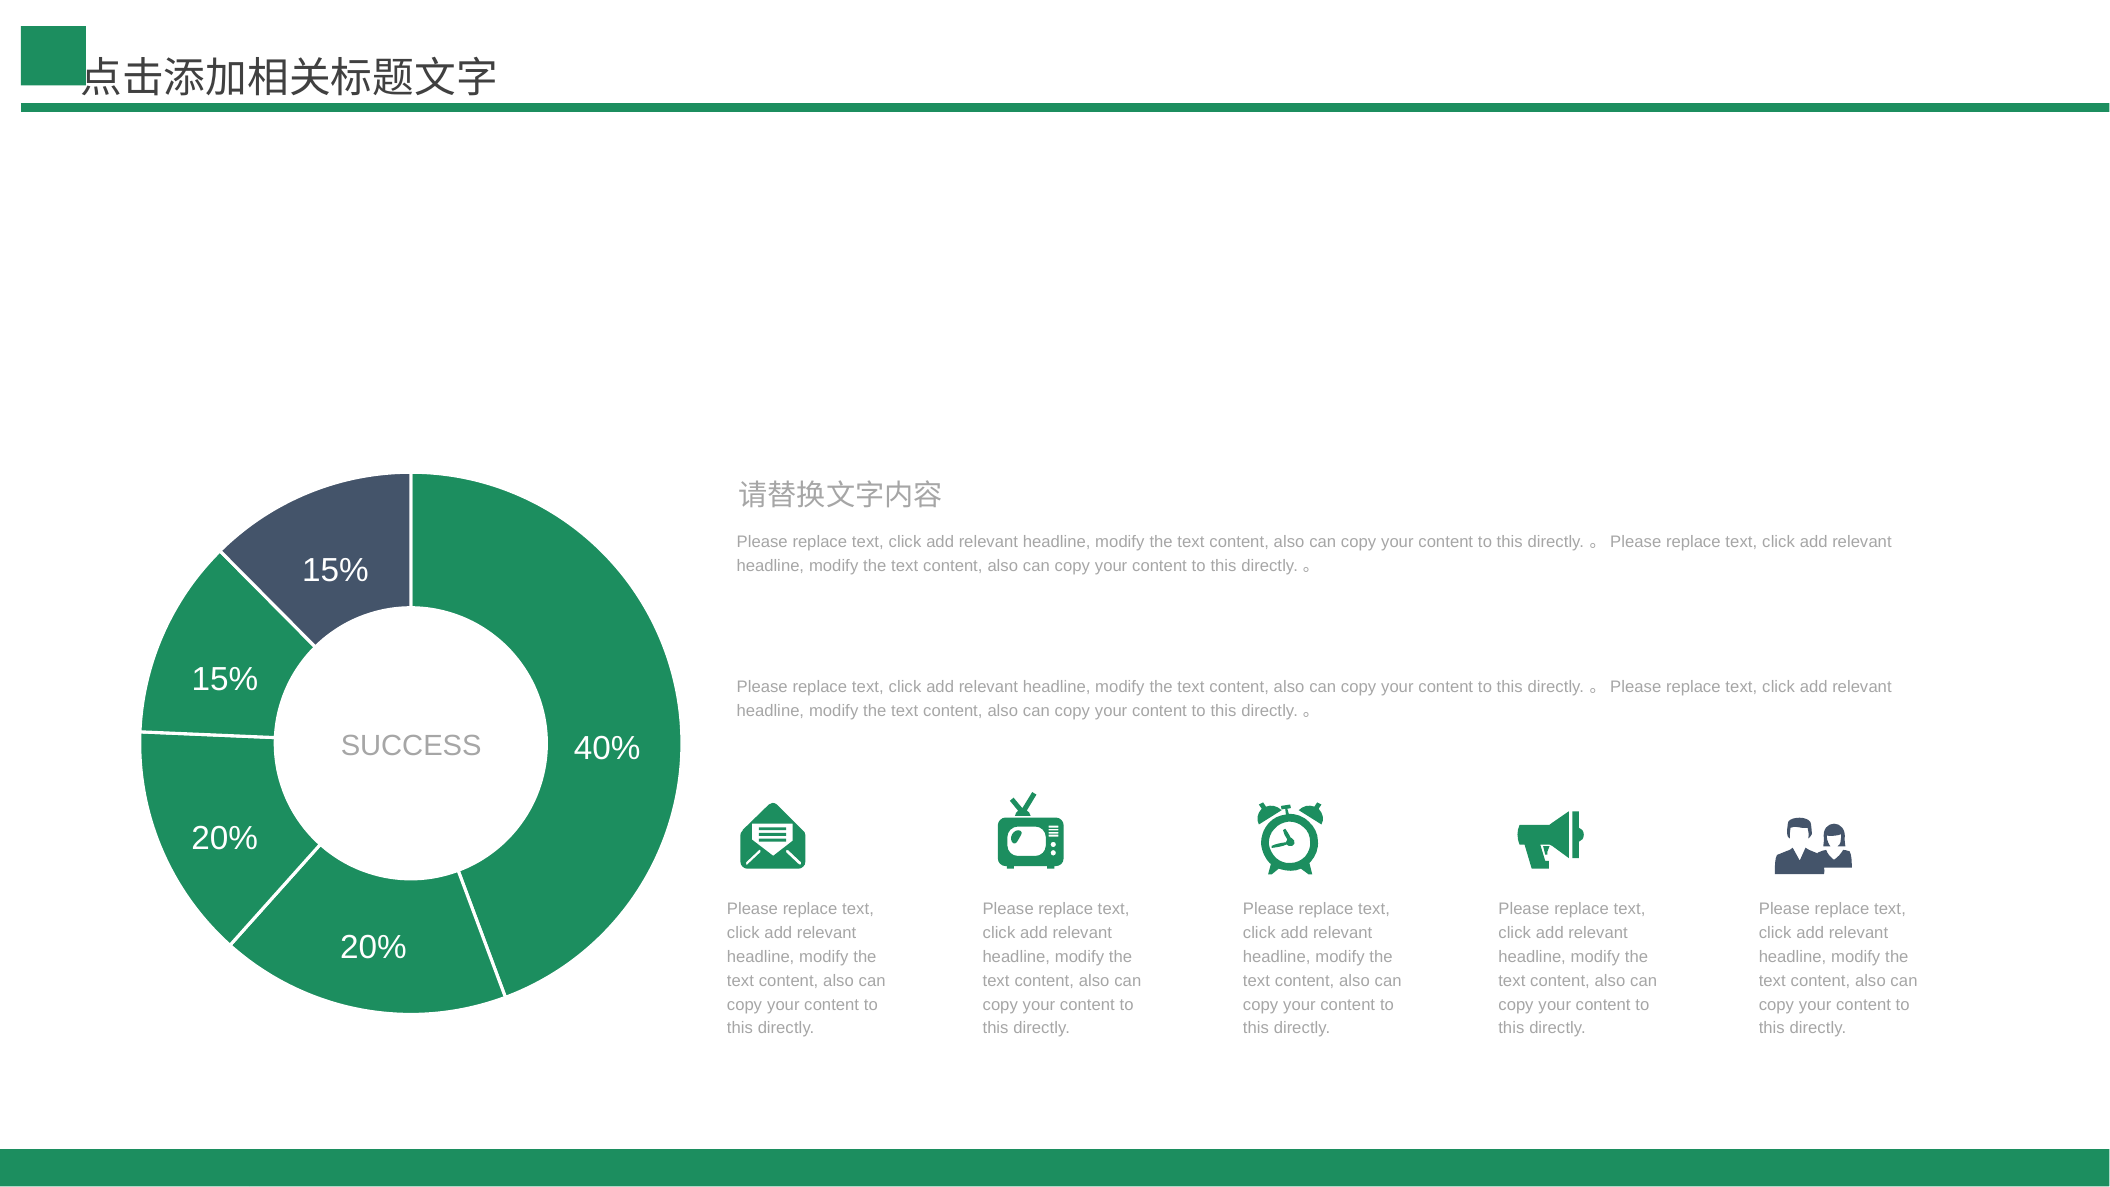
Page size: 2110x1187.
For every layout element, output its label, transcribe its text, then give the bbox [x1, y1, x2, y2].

text_box [1298, 802, 1323, 825]
text_box Please replace text, click add relevant headline, modify the text content, also can copy your content to this directly. [712, 886, 911, 1045]
text_box Please replace text, click add relevant headline, modify the text content, also can copy your content to this directly. [1744, 886, 1943, 1045]
text_box [1787, 817, 1812, 839]
text_box [1009, 792, 1037, 816]
text_box Please replace text, click add relevant headline, modify the text content, also can copy your content to this directly.。Please replace text, click add relevant headline, modify the text content, also can copy your content to this directly.。 [743, 664, 1927, 728]
text_box [1517, 811, 1569, 869]
text_box 点击添加相关标题文字 [65, 43, 513, 108]
text_box Please replace text, click add relevant headline, modify the text content, also can copy your content to this directly.。Please replace text, click add relevant headline, modify the text content, also can copy your content to this directly.。 [743, 519, 1927, 583]
text_box Please replace text, click add relevant headline, modify the text content, also can copy your content to this directly. [967, 886, 1167, 1045]
text_box Please replace text, click add relevant headline, modify the text content, also can copy your content to this directly. [1483, 886, 1683, 1045]
text_box [997, 817, 1064, 869]
text_box [1823, 823, 1846, 847]
text_box [1774, 847, 1852, 875]
text_box [1257, 802, 1319, 875]
text_box Please replace text, click add relevant headline, modify the text content, also can copy your content to this directly. [1228, 886, 1427, 1045]
text_box [743, 802, 806, 869]
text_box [79, 460, 743, 1026]
text_box [1572, 811, 1584, 859]
text_box 请替换文字内容 [743, 462, 965, 519]
